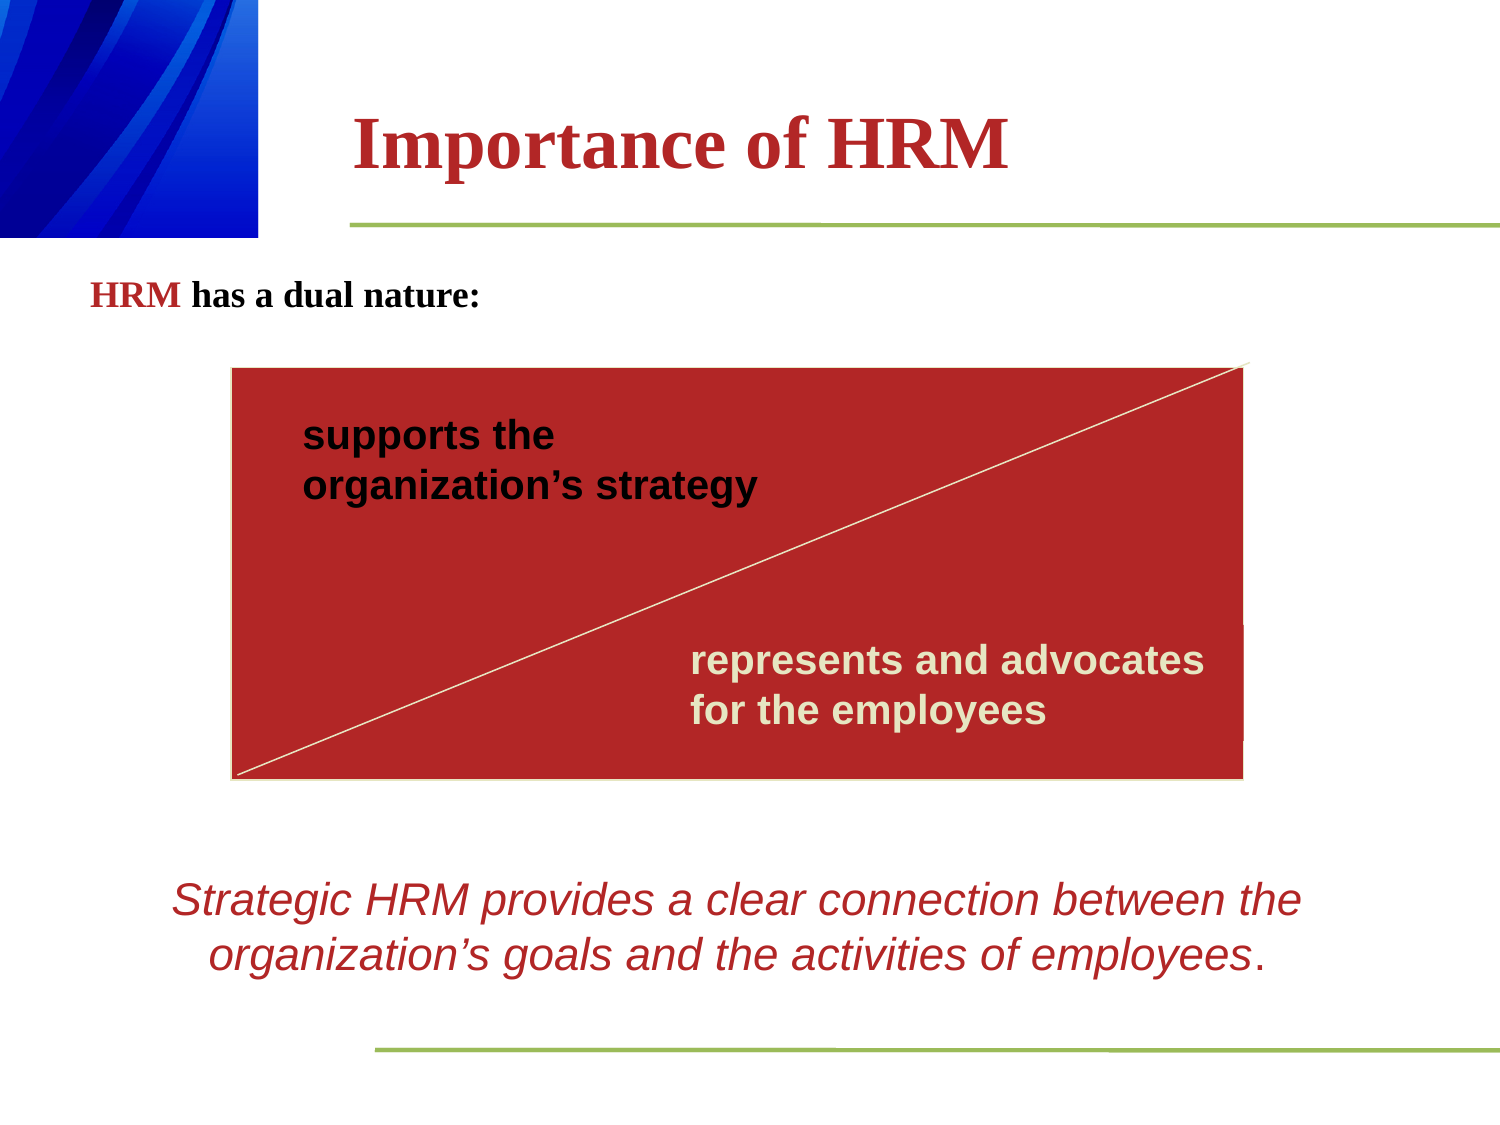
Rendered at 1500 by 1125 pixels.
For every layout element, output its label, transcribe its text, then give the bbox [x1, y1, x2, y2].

list HRM has a dual nature: [75, 262, 1425, 375]
title Importance of HRM [337, 45, 1425, 233]
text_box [237, 362, 1251, 776]
picture [0, 0, 259, 238]
text_box Strategic HRM provides a clear connection between the organization’s goals and the activities of employees. [137, 862, 1338, 988]
